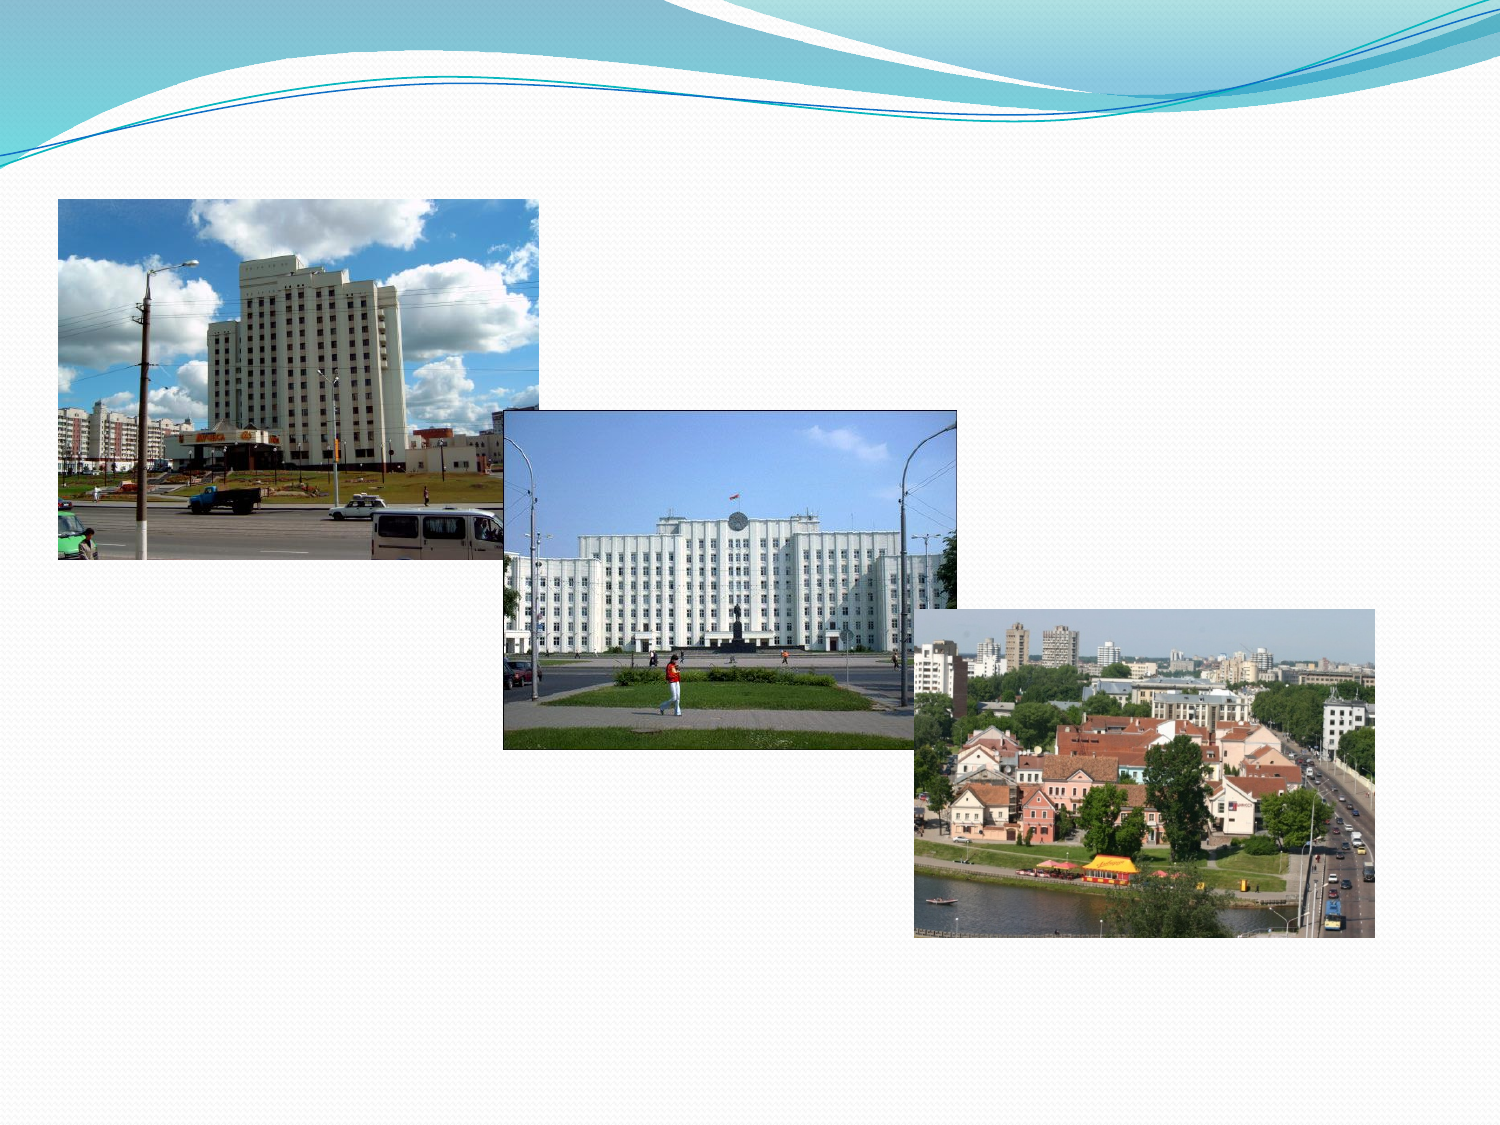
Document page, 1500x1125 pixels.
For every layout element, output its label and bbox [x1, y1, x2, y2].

list [58, 198, 540, 560]
picture [503, 409, 1375, 938]
